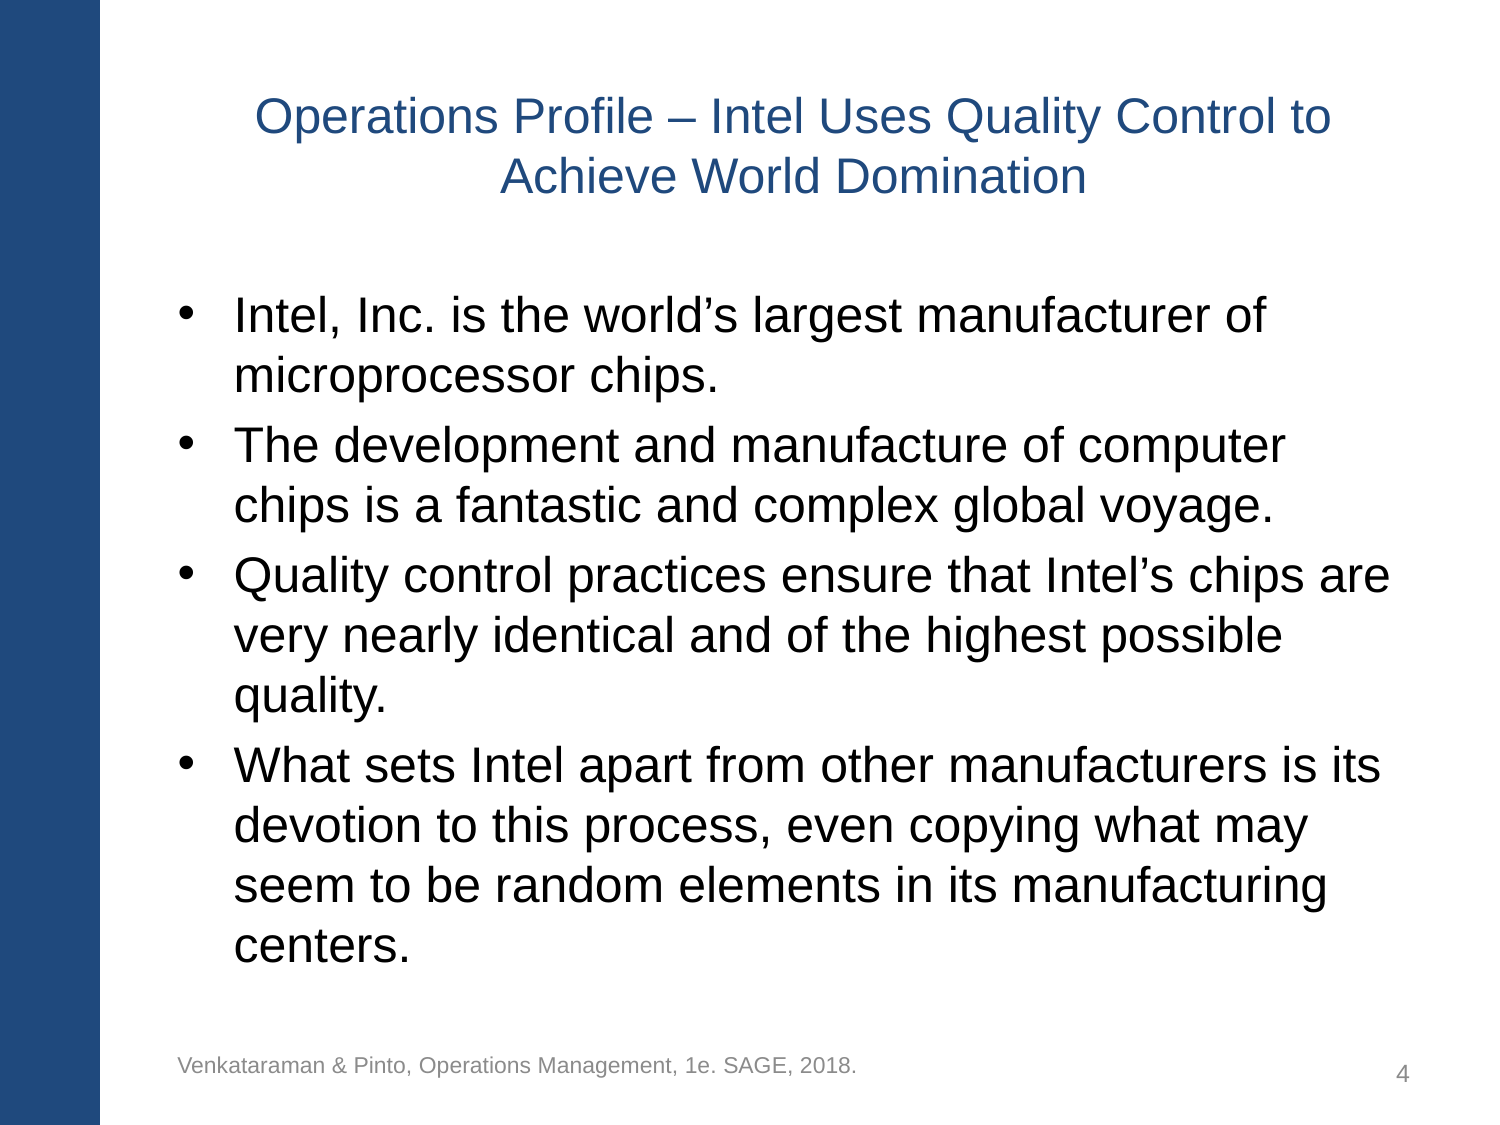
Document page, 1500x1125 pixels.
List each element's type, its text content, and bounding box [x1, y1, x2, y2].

list Intel, Inc. is the world’s largest manufacturer of microprocessor chips. The development and manufacture of computer chips is a fantastic and complex global voyage. Quality control practices ensure that Intel’s chips are very nearly identical and of the highest possible quality. What sets Intel apart from other manufacturers is its devotion to this process, even copying what may seem to be random elements in its manufacturing centers. [162, 275, 1425, 1005]
slide_number 4 [1350, 1042, 1425, 1103]
title Operations Profile – Intel Uses Quality Control to Achieve World Domination [162, 50, 1425, 238]
footer Venkataraman & Pinto, Operations Management, 1e. SAGE, 2018. [162, 1042, 1313, 1103]
